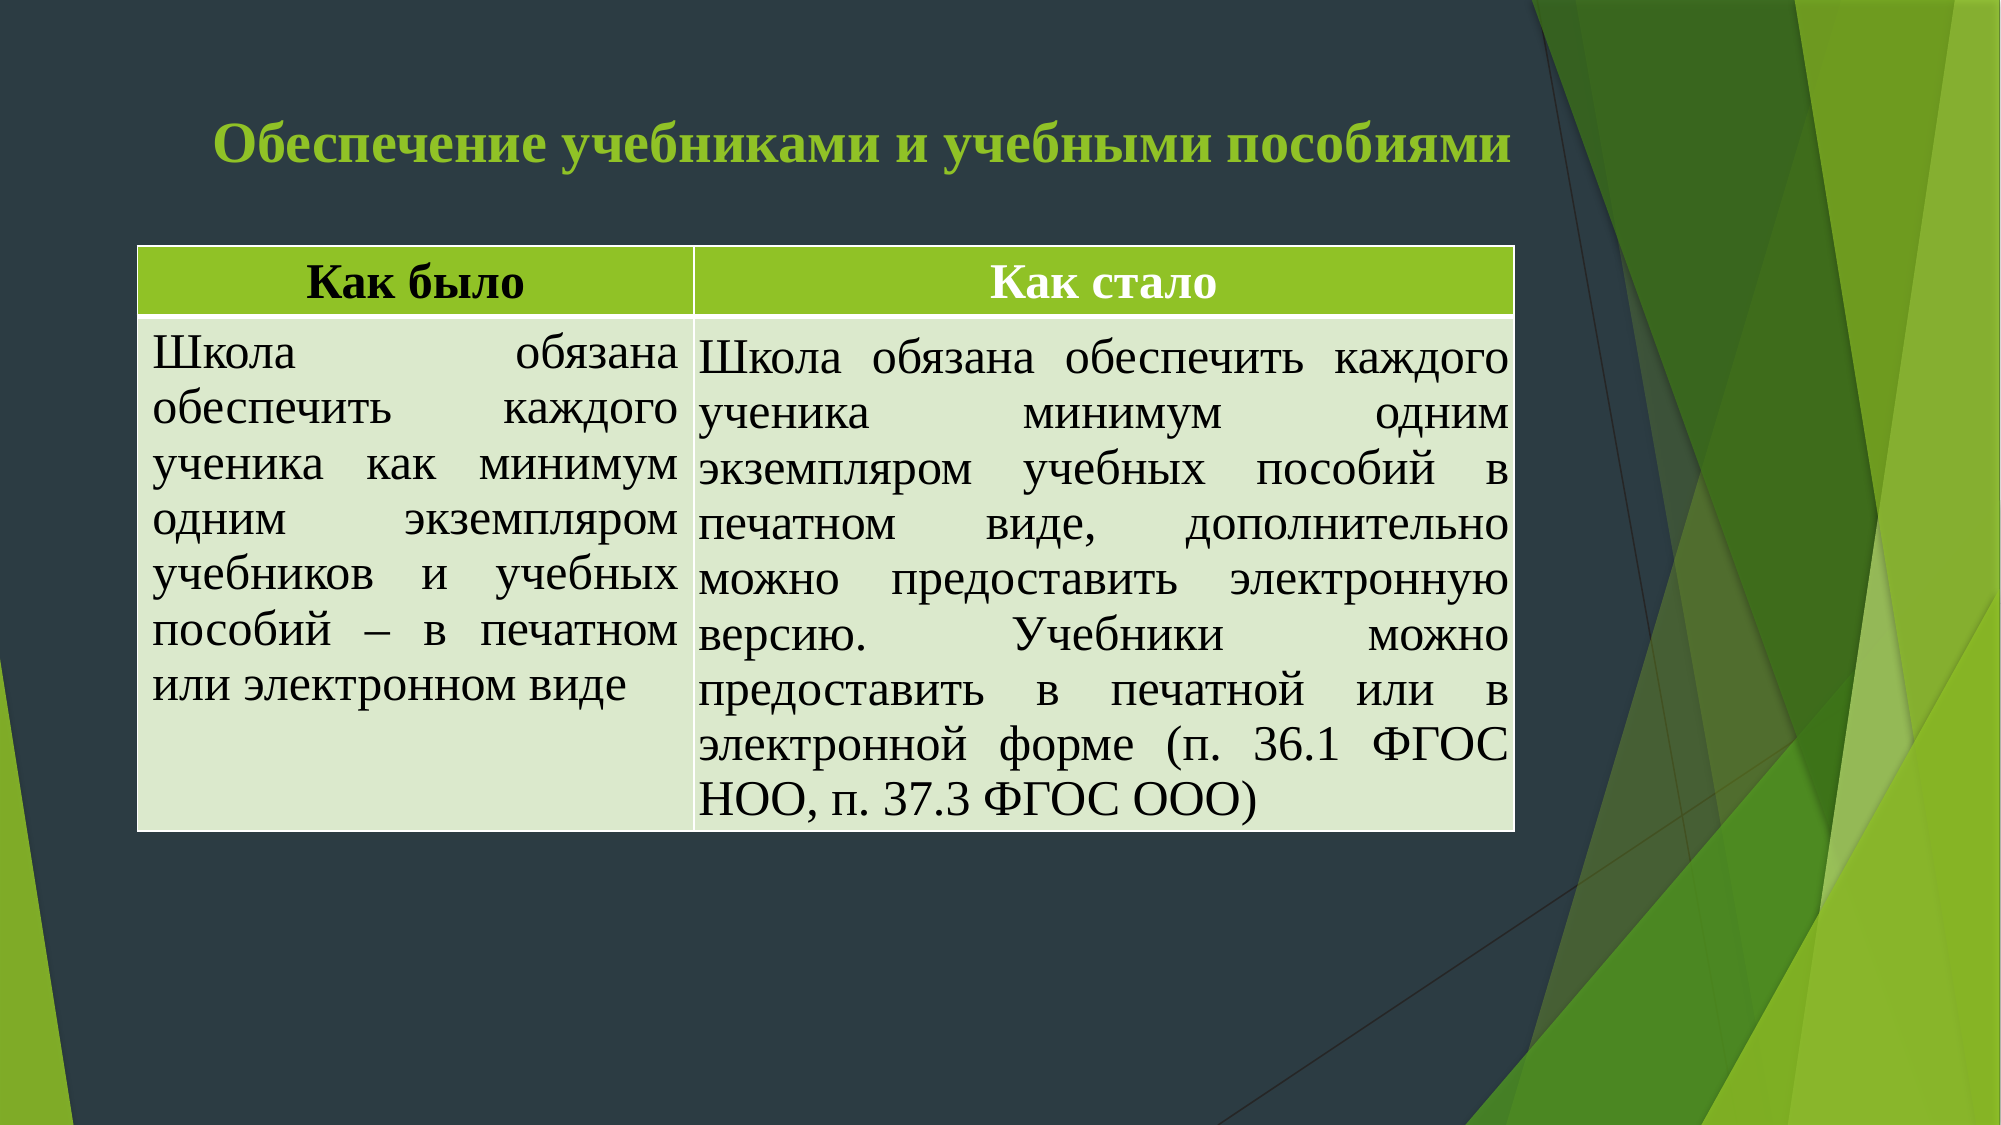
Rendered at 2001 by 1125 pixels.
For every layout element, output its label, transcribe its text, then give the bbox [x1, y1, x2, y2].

table_header Как стало [695, 247, 1513, 314]
table_cell Школа обязана обеспечить каждого ученика как минимум одним экземпляром учебников и учебных пособий – в печатном или электронном виде [138, 319, 693, 830]
table_cell Школа обязана обеспечить каждого ученика минимум одним экземпляром учебных пособий в печатном виде, дополнительно можно предоставить электронную версию. Учебники можно предоставить в печатной или в электронной форме (п. 36.1 ФГОС НОО, п. 37.3 ФГОС ООО) [695, 319, 1513, 830]
title Обеспечение учебниками и учебными пособиями [0, 96, 1725, 315]
table_header Как было [138, 247, 693, 314]
